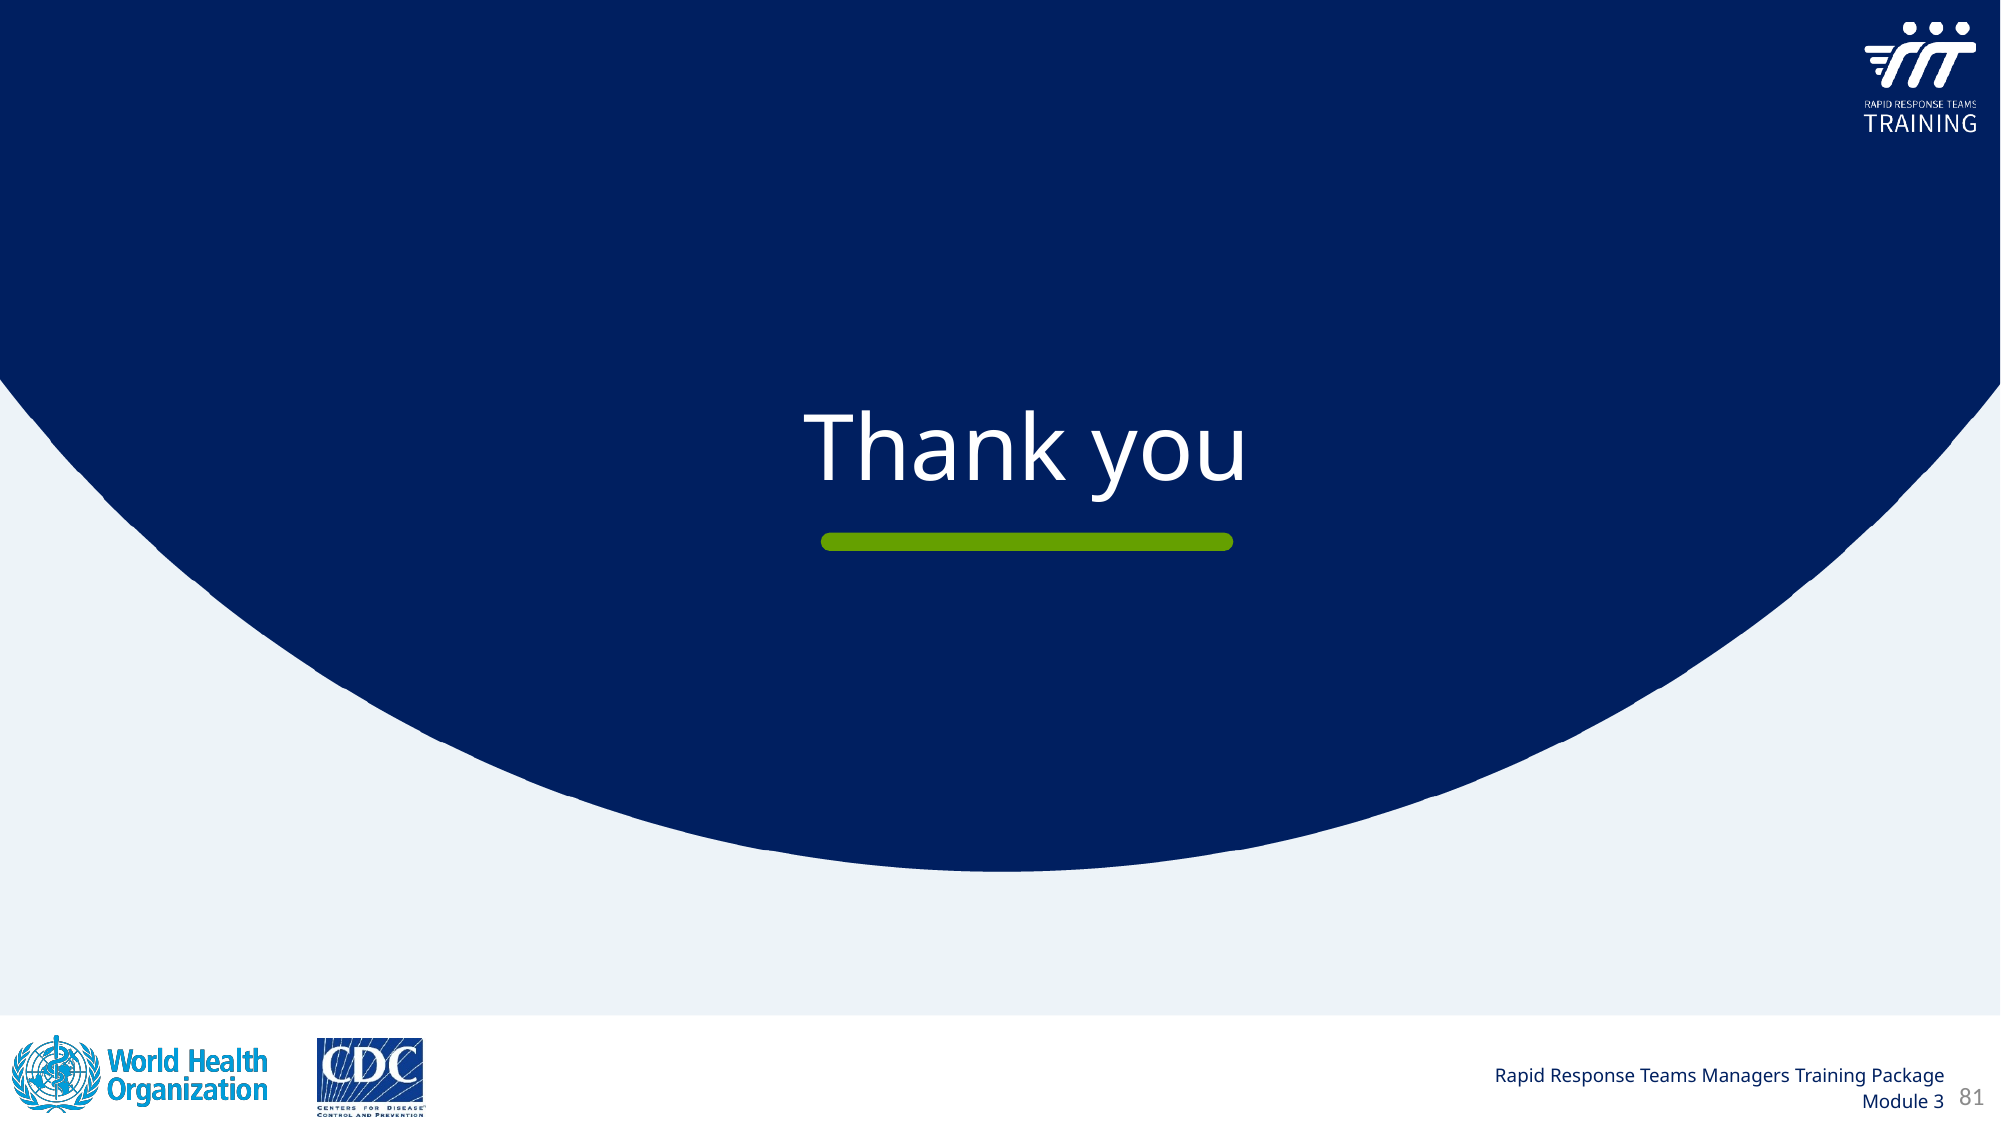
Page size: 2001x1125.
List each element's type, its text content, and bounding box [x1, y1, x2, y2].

slide_number 81 [1897, 1067, 2000, 1125]
picture [59, 1035, 267, 1113]
picture [40, 1062, 47, 1070]
picture [24, 1054, 36, 1087]
picture [0, 0, 2001, 904]
picture [50, 1108, 62, 1113]
picture [12, 1035, 54, 1068]
picture [36, 1088, 78, 1105]
picture [317, 1038, 426, 1117]
picture [71, 1053, 90, 1091]
picture [34, 1054, 43, 1078]
picture [46, 1056, 54, 1062]
picture [22, 1062, 26, 1077]
picture [12, 1083, 48, 1113]
picture [30, 1083, 37, 1091]
